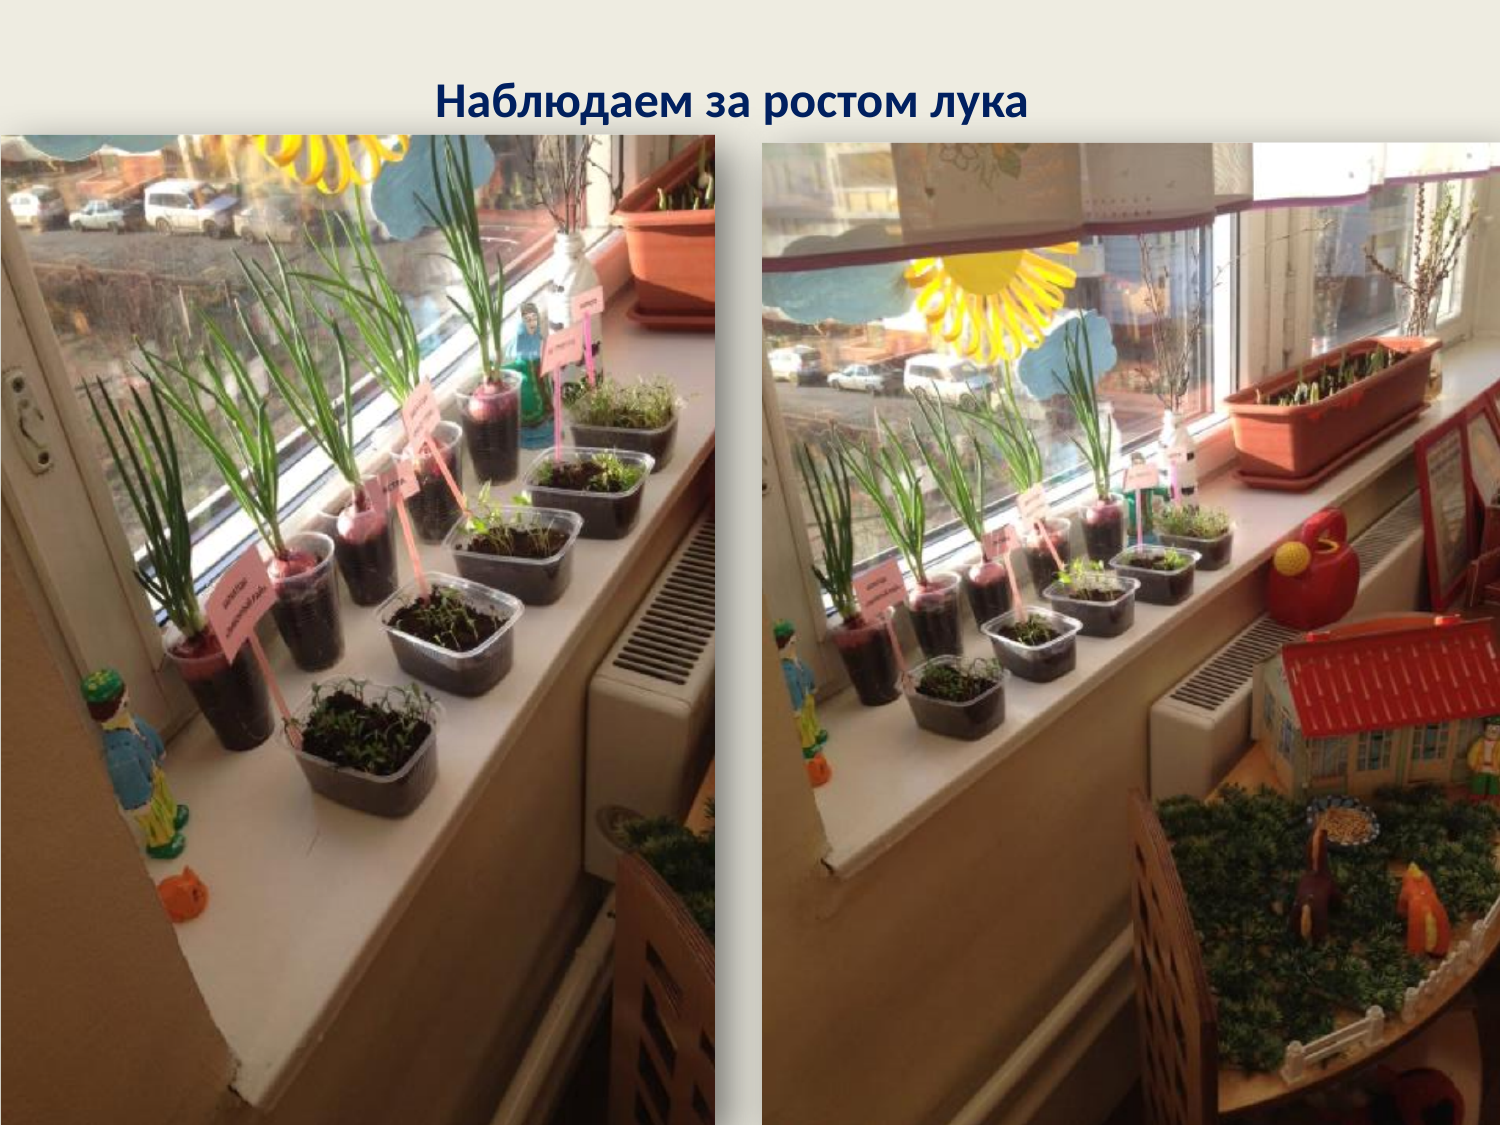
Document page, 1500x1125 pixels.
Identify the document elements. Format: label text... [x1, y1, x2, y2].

picture [0, 136, 1500, 1125]
text_box Наблюдаем за ростом лука [312, 0, 1152, 134]
